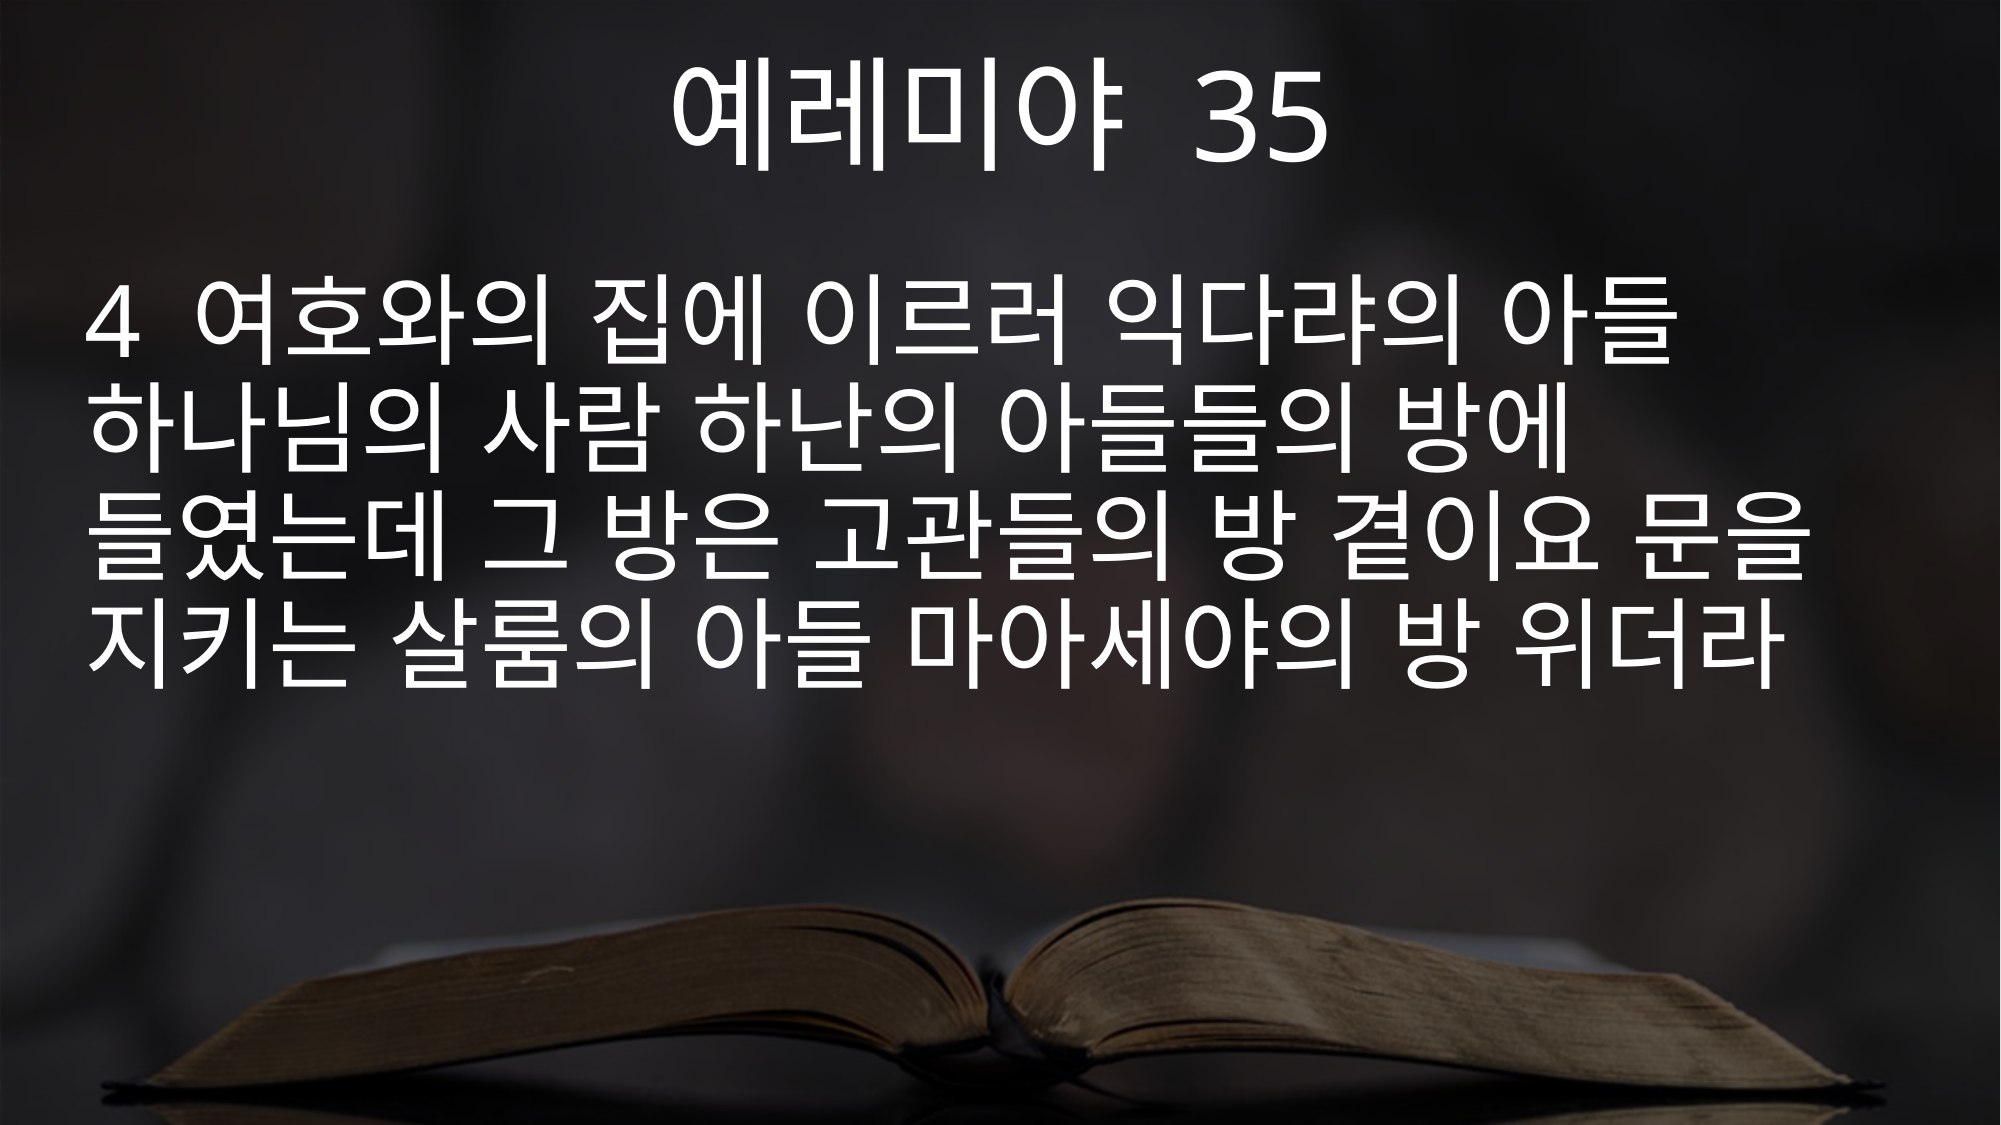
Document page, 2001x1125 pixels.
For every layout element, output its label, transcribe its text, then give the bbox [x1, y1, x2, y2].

footer 예레미야 35 [0, 32, 2000, 192]
list 4 여호와의 집에 이르러 익다랴의 아들 하나님의 사람 하난의 아들들의 방에 들였는데 그 방은 고관들의 방 곁이요 문을 지키는 살룸의 아들 마아세야의 방 위더라 [69, 263, 1953, 423]
picture [0, 0, 2001, 1125]
